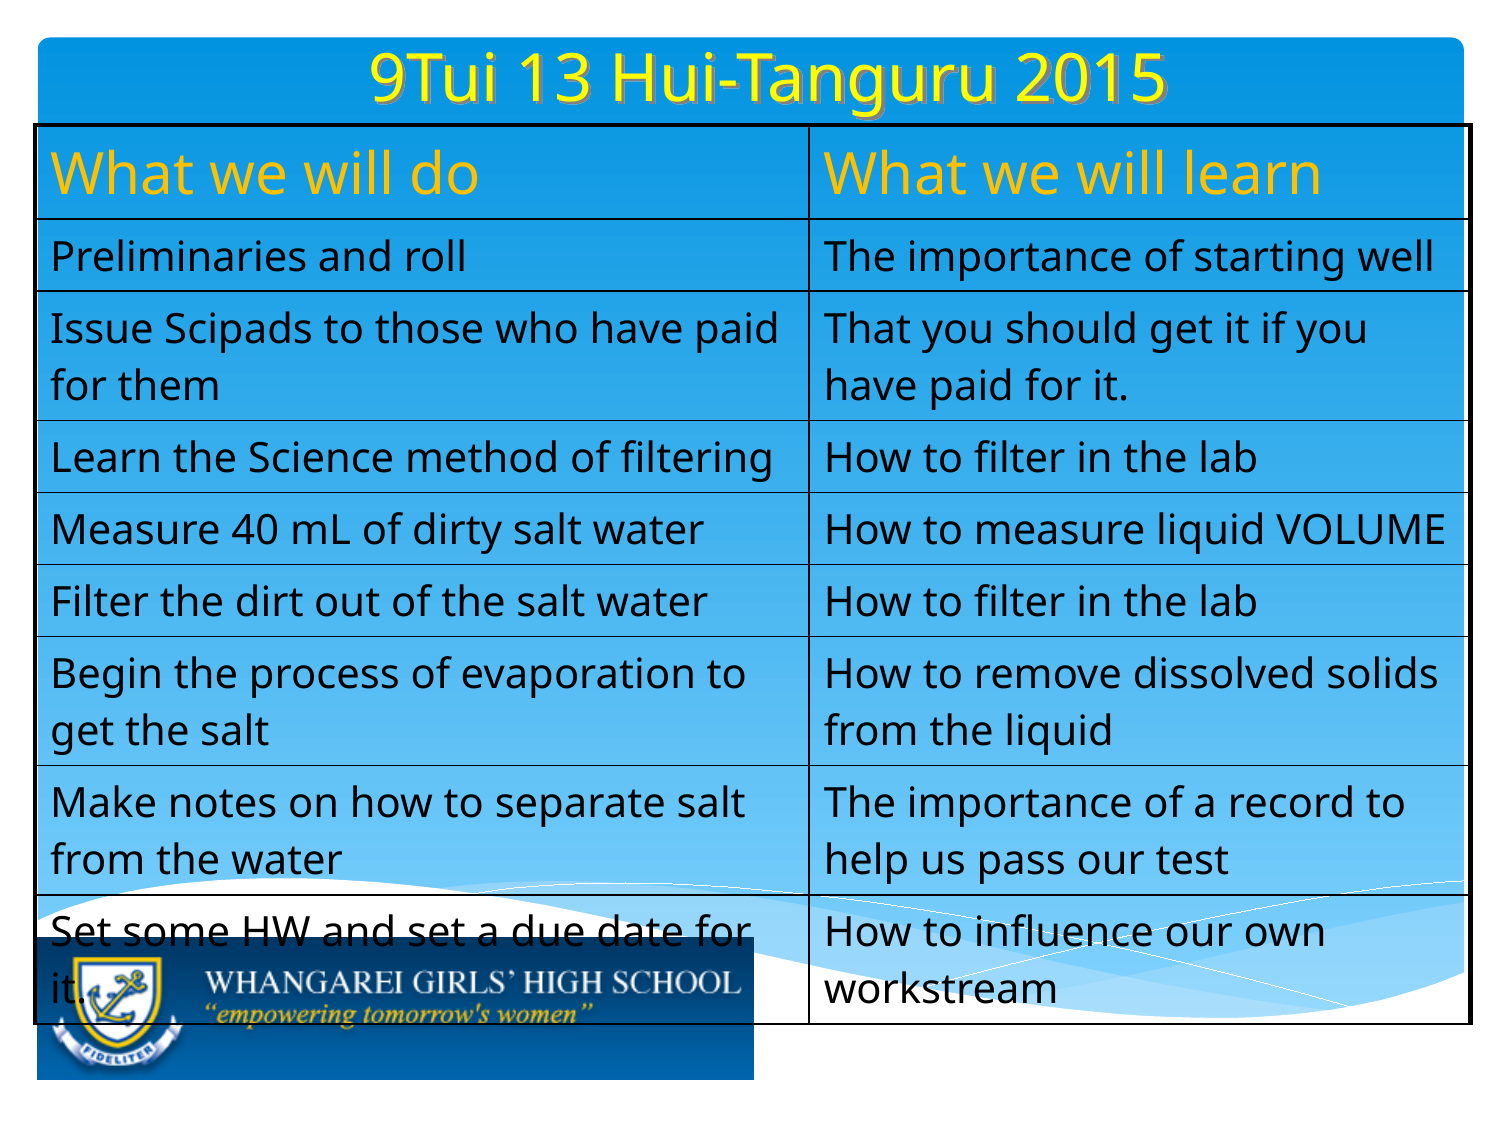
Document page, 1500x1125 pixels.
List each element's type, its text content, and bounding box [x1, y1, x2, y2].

table_cell Begin the process of evaporation to get the salt [37, 637, 808, 765]
text_box 9Tui 13 Hui-Tanguru 2015 [162, 24, 1375, 123]
table_cell Measure 40 mL of dirty salt water [37, 493, 808, 564]
table_cell Preliminaries and roll [37, 220, 808, 290]
table_cell Make notes on how to separate salt from the water [37, 766, 808, 894]
table_header What we will do [37, 127, 808, 218]
table_cell That you should get it if you have paid for it. [810, 292, 1468, 420]
table_cell How to filter in the lab [810, 565, 1468, 636]
table_cell Learn the Science method of filtering [37, 421, 808, 492]
table_cell How to influence our own workstream [810, 896, 1468, 1023]
table_cell How to measure liquid VOLUME [810, 493, 1468, 564]
table_cell Set some HW and set a due date for it. [37, 896, 808, 1023]
table_header What we will learn [810, 127, 1468, 218]
table_cell Filter the dirt out of the salt water [37, 565, 808, 636]
table_cell The importance of a record to help us pass our test [810, 766, 1468, 894]
table_cell Issue Scipads to those who have paid for them [37, 292, 808, 420]
table_cell How to filter in the lab [810, 421, 1468, 492]
picture [37, 937, 754, 1080]
table_cell How to remove dissolved solids from the liquid [810, 637, 1468, 765]
table_cell The importance of starting well [810, 220, 1468, 290]
